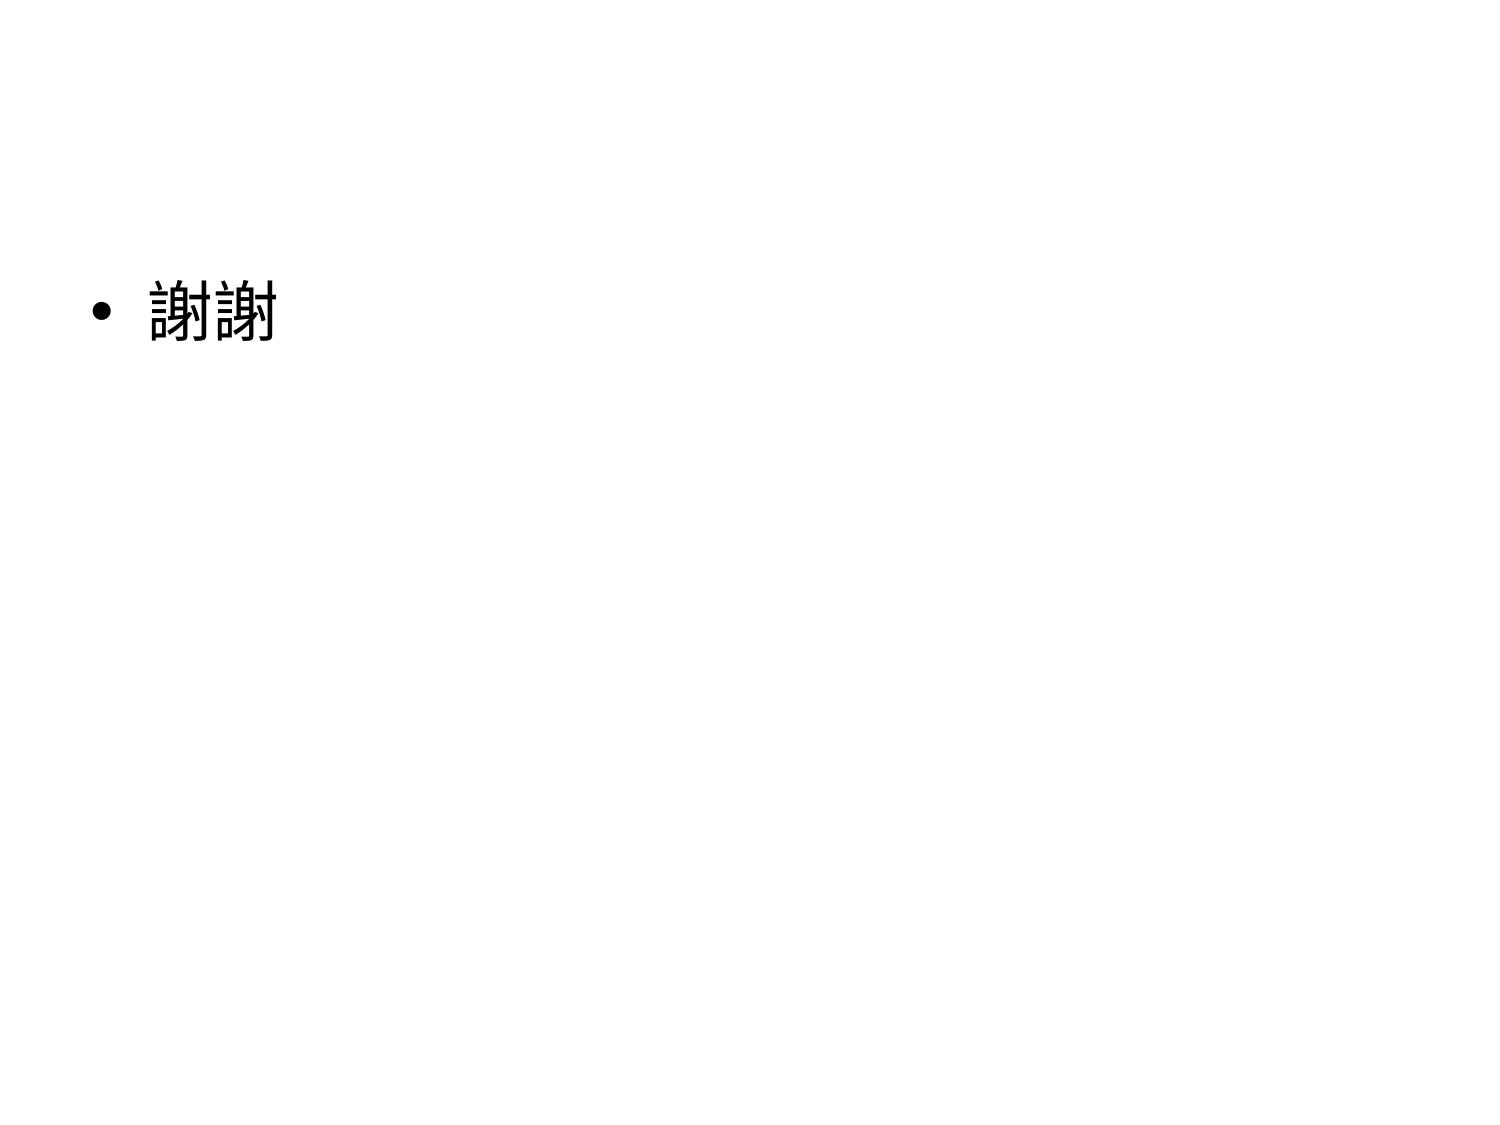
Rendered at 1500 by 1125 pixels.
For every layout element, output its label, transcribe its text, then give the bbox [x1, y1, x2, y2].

list 謝謝 [75, 262, 1425, 1005]
